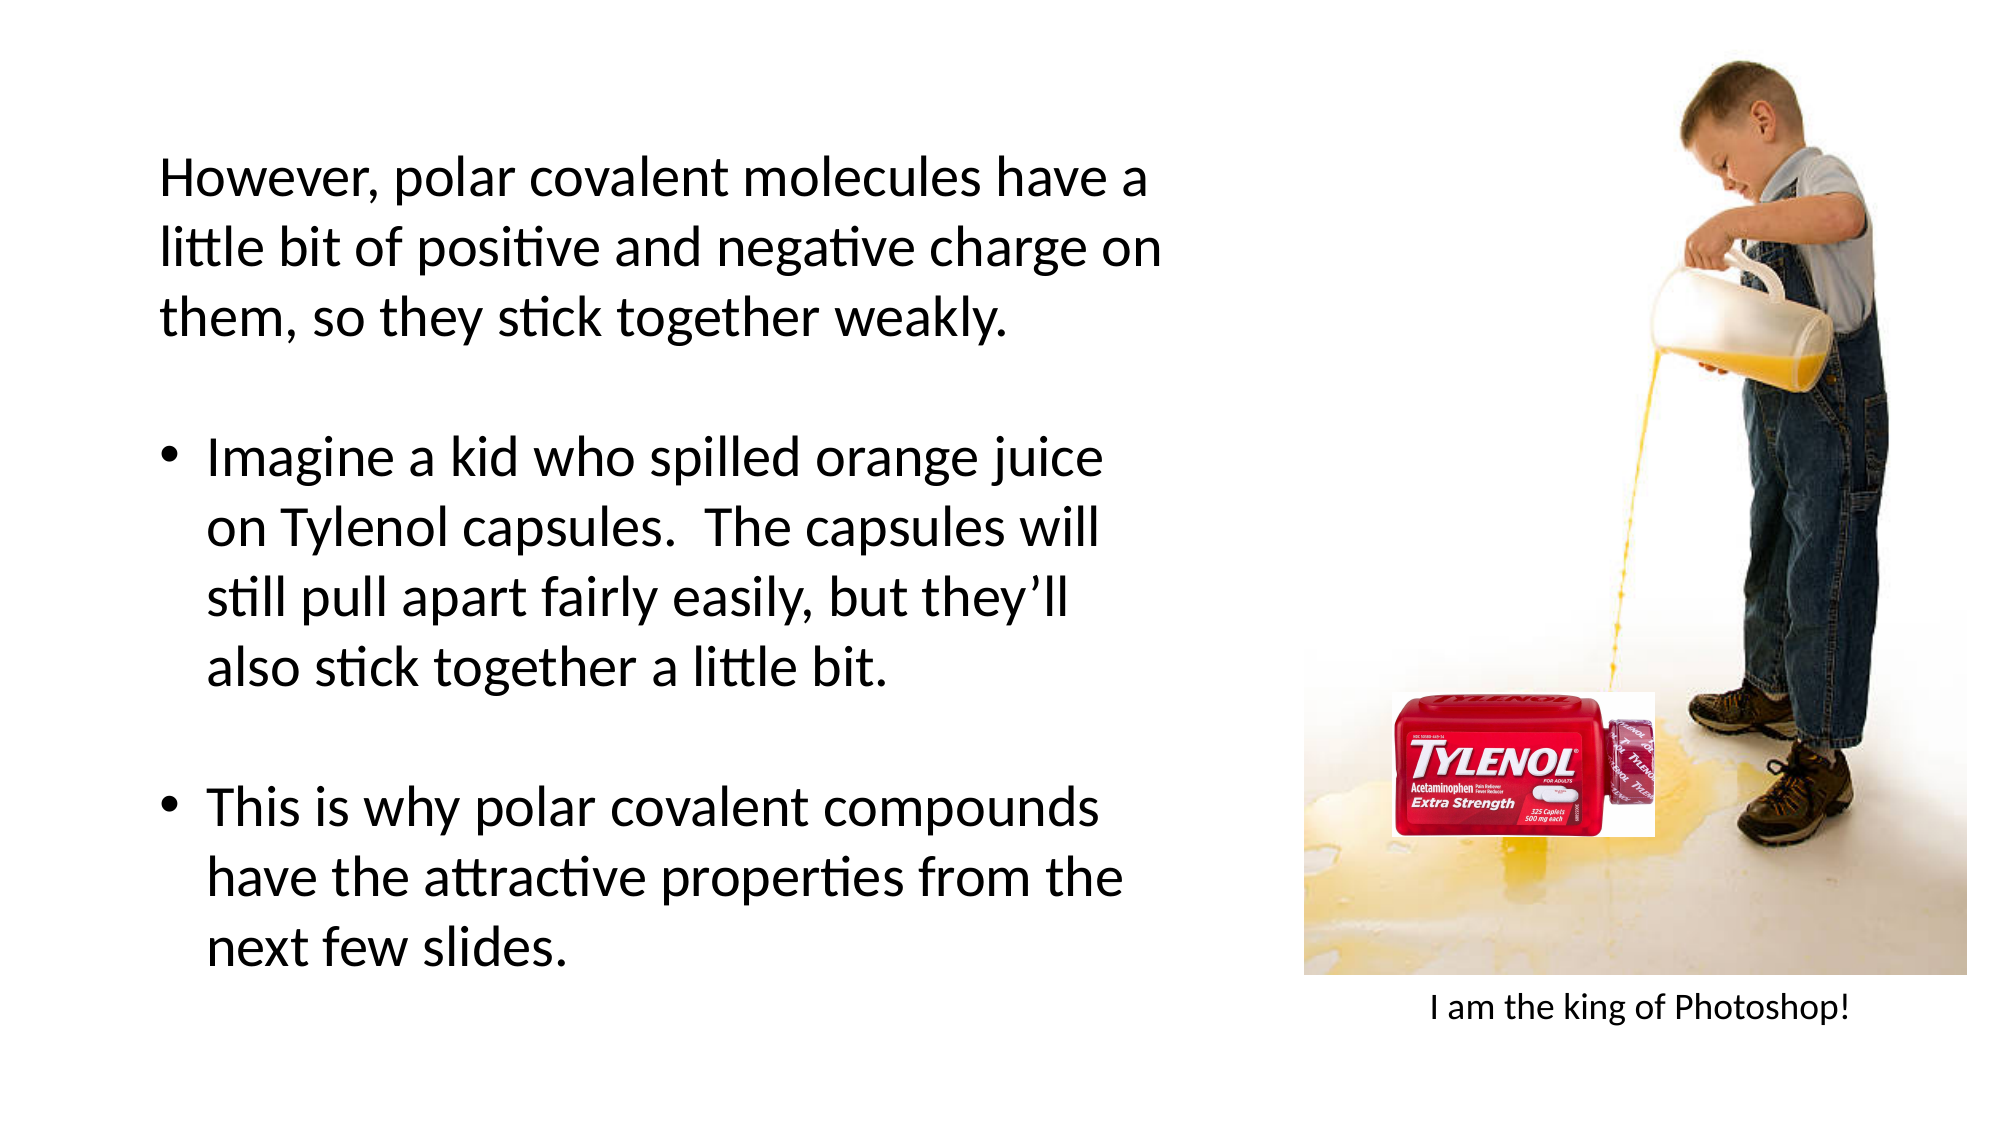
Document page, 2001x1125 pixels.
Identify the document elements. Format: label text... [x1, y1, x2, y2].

text_box However, polar covalent molecules have a little bit of positive and negative charge on them, so they stick together weakly. Imagine a kid who spilled orange juice on Tylenol capsules. The capsules will still pull apart fairly easily, but they’ll also stick together a little bit. This is why polar covalent compounds have the attractive properties from the next few slides. [144, 131, 1183, 1031]
text_box I am the king of Photoshop! [1340, 975, 1941, 1035]
picture [1304, 0, 1967, 975]
